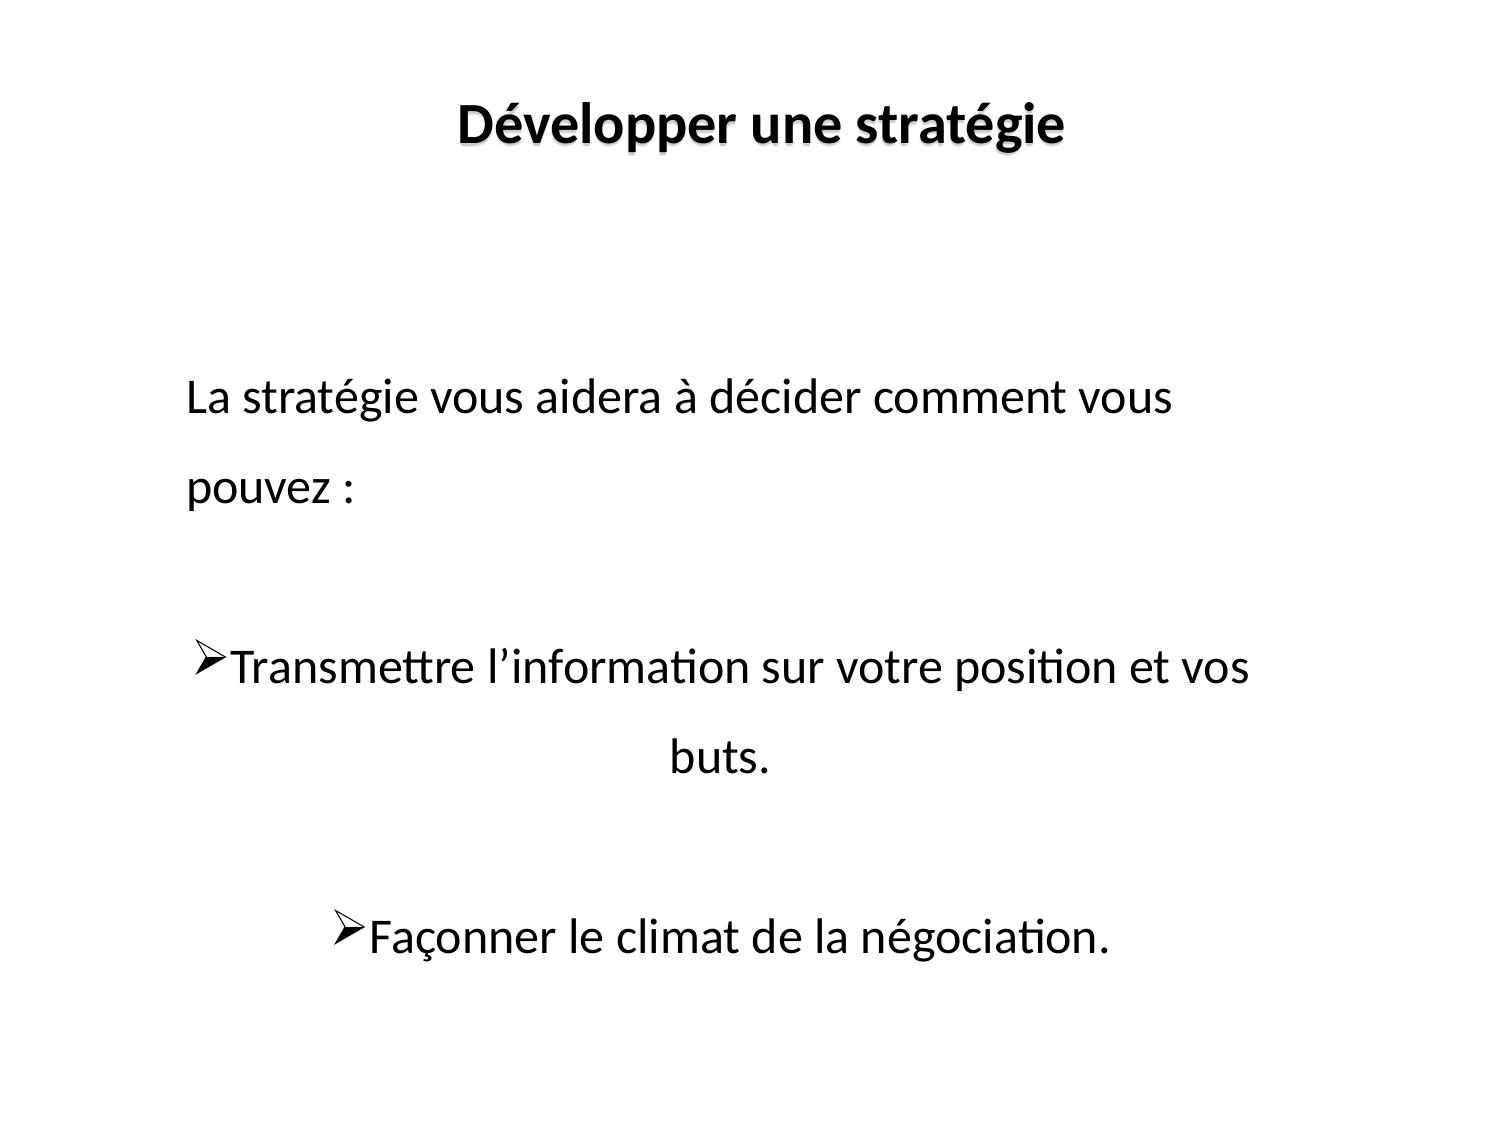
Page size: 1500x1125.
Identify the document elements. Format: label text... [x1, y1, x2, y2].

text_box Développer une stratégie [230, 78, 1294, 163]
text_box La stratégie vous aidera à décider comment vous pouvez : Transmettre l’information sur votre position et vos buts. Façonner le climat de la négociation. [171, 326, 1270, 971]
